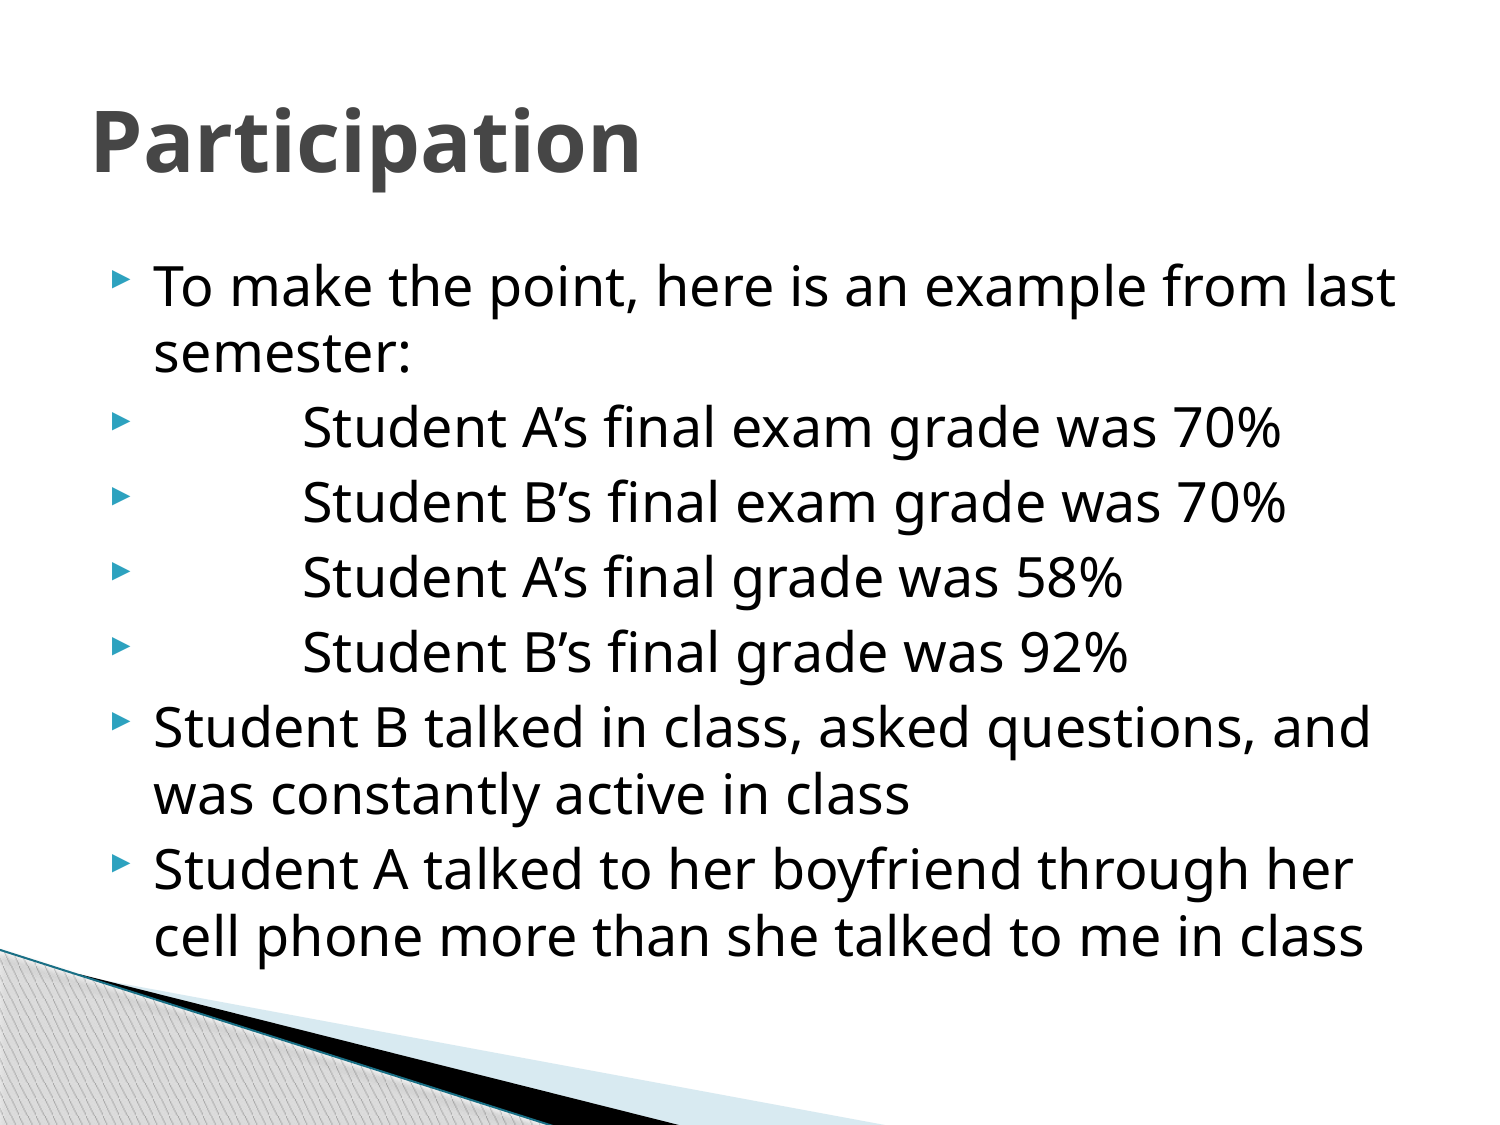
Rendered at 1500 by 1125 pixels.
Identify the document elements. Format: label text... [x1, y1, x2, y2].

list To make the point, here is an example from last semester: Student A’s final exam grade was 70% Student B’s final exam grade was 70% Student A’s final grade was 58% Student B’s final grade was 92% Student B talked in class, asked questions, and was constantly active in class Student A talked to her boyfriend through her cell phone more than she talked to me in class [75, 243, 1425, 986]
title Participation [75, 45, 1425, 233]
